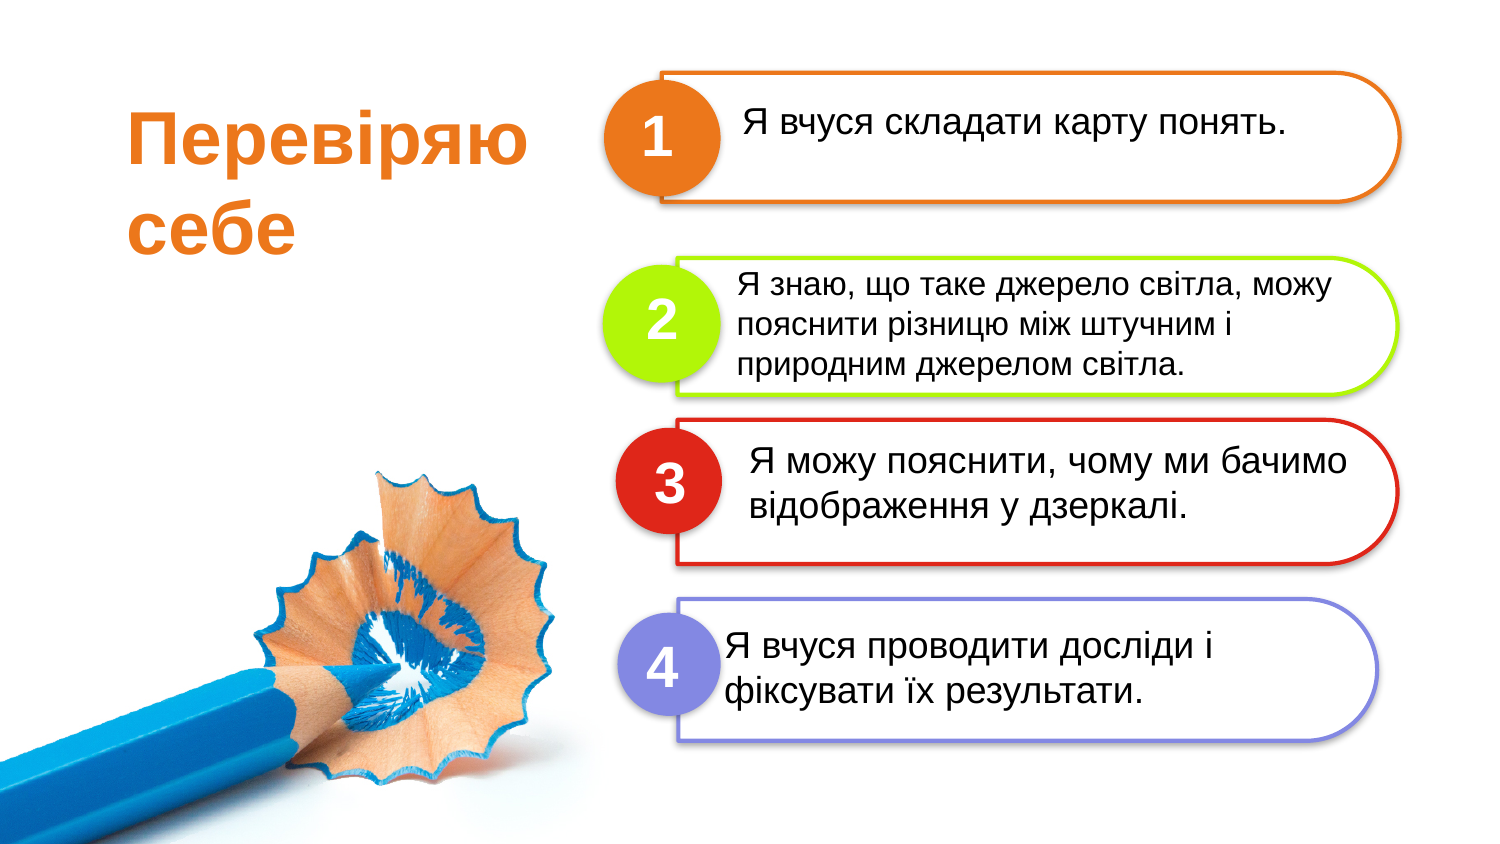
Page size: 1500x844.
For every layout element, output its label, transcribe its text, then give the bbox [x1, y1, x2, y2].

text_box 3 [639, 437, 702, 523]
text_box [614, 427, 723, 535]
text_box [676, 419, 1399, 565]
picture [0, 469, 636, 844]
text_box 2 [631, 273, 694, 359]
text_box [603, 104, 614, 173]
text_box Я можу пояснити, чому ми бачимо відображення у дзеркалі. [733, 429, 1378, 534]
text_box Я вчуся проводити досліди і фіксувати їх результати. [709, 614, 1306, 764]
text_box [617, 94, 722, 198]
text_box 4 [631, 621, 694, 707]
list Перевіряю себе [112, 79, 578, 281]
text_box [601, 263, 721, 384]
text_box Я знаю, що таке джерело світла, можу пояснити різницю між штучним і природним джерелом світла. [721, 254, 1434, 390]
text_box Я вчуся складати карту понять. [727, 89, 1397, 150]
text_box 1 [614, 90, 702, 176]
text_box [616, 628, 631, 701]
text_box [677, 598, 1378, 742]
text_box [676, 350, 1357, 396]
text_box [660, 72, 1401, 203]
text_box [676, 257, 721, 304]
text_box [628, 79, 697, 90]
text_box [638, 611, 709, 717]
